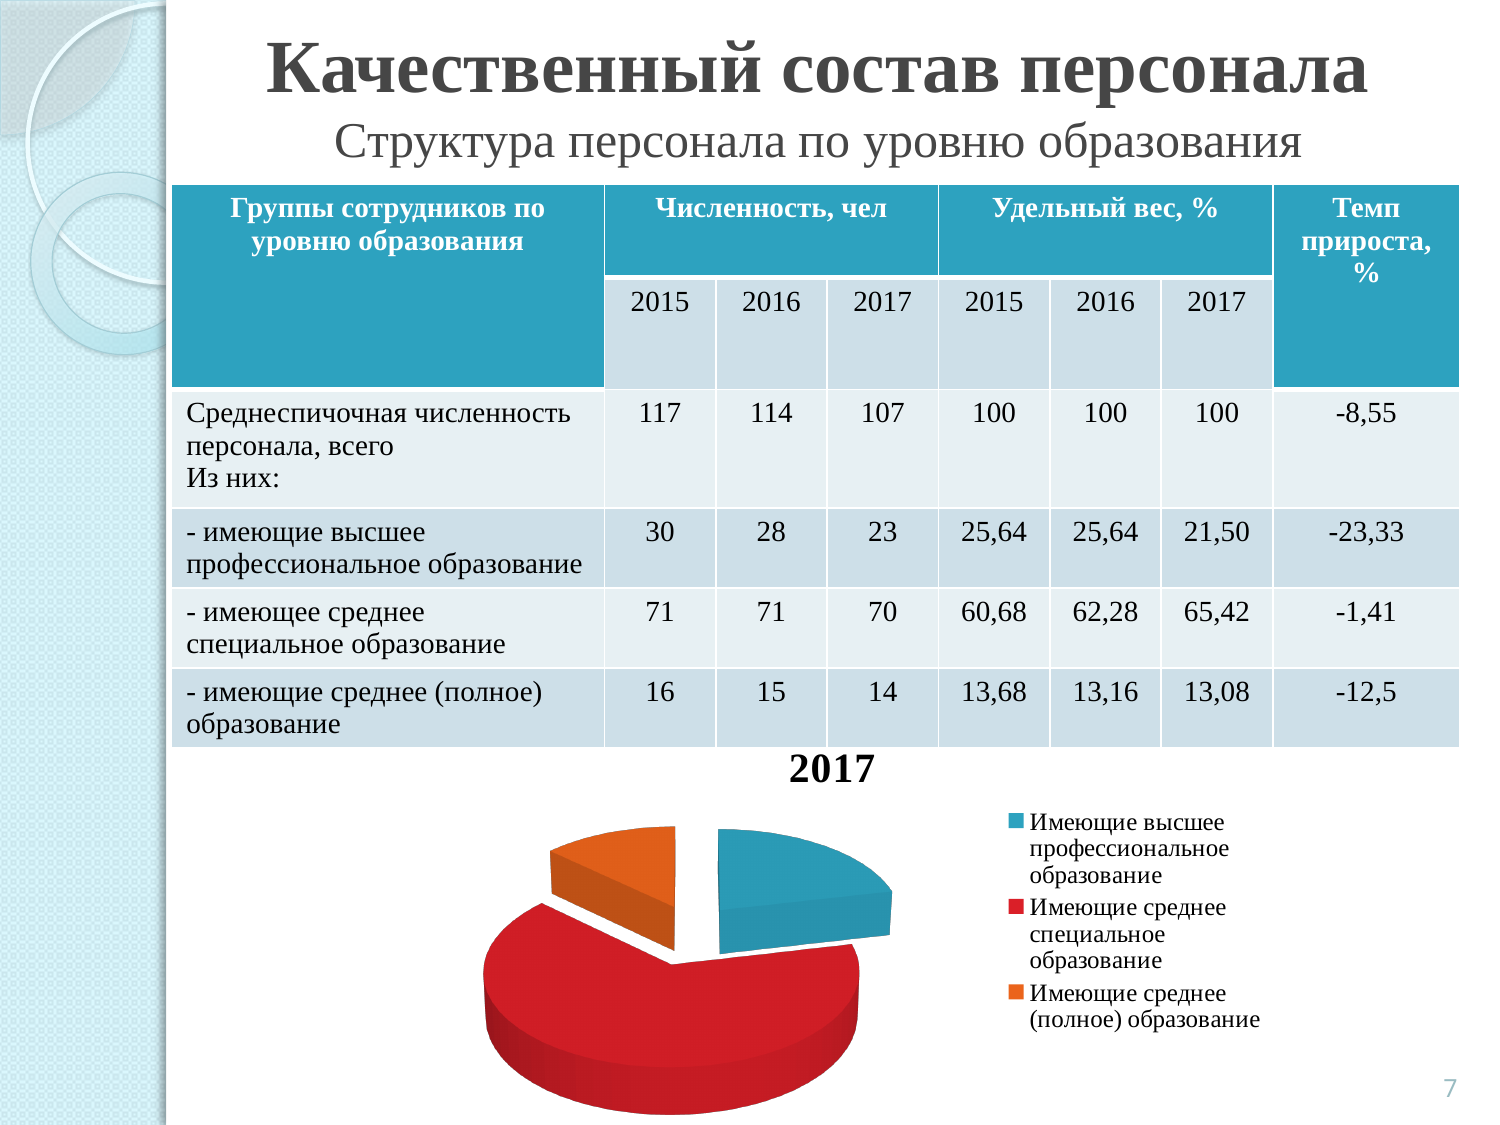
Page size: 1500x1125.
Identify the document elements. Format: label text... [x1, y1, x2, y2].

table_cell 100 [939, 390, 1049, 507]
table_cell 62,28 [1051, 589, 1160, 667]
title Качественный состав персонала Структура персонала по уровню образования [171, 0, 1466, 185]
chart [383, 715, 1282, 1125]
table_cell 70 [828, 589, 938, 667]
table_cell -23,33 [1274, 509, 1459, 587]
table_cell 16 [605, 669, 715, 713]
table_cell 114 [717, 390, 826, 507]
table_cell 13,08 [1162, 669, 1272, 713]
table_cell 100 [1051, 390, 1160, 507]
table_header Группы сотрудников по уровню образования [172, 185, 604, 387]
table_cell 71 [605, 589, 715, 667]
table_cell 15 [717, 669, 826, 713]
table_cell 23 [828, 509, 938, 587]
table_cell 60,68 [939, 589, 1049, 667]
table_cell 25,64 [1051, 509, 1160, 587]
table_cell - имеющие высшее профессиональное образование [172, 509, 604, 587]
table_cell 2016 [1051, 280, 1160, 389]
table_cell 117 [605, 390, 715, 507]
table_cell 2016 [717, 280, 826, 389]
table_header Удельный вес, % [939, 185, 1272, 275]
table_cell -1,41 [1274, 589, 1459, 667]
table_cell 30 [605, 509, 715, 587]
table_cell 65,42 [1162, 589, 1272, 667]
table_cell 14 [828, 669, 938, 713]
slide_number 7 [1413, 1034, 1488, 1113]
table_cell 2015 [605, 280, 715, 389]
table_cell 107 [828, 390, 938, 507]
table_cell 2017 [828, 280, 938, 389]
table_cell - имеющие среднее (полное) образование [172, 669, 604, 747]
table_cell -8,55 [1274, 392, 1459, 507]
table_cell 25,64 [939, 509, 1049, 587]
table_cell 21,50 [1162, 509, 1272, 587]
table_cell 71 [717, 589, 826, 667]
table_cell 100 [1162, 390, 1272, 507]
table_cell 13,68 [939, 669, 1049, 713]
table_cell -12,5 [1274, 669, 1459, 747]
table_cell 2017 [1162, 280, 1272, 389]
table_cell 13,16 [1051, 669, 1160, 713]
table_header Численность, чел [605, 185, 938, 275]
table_cell 2015 [939, 280, 1049, 389]
table_cell Среднеспичочная численность персонала, всего Из них: [172, 392, 604, 507]
table_header Темп прироста,% [1274, 185, 1459, 387]
table_cell - имеющее среднее специальное образование [172, 589, 604, 667]
table_cell 28 [717, 509, 826, 587]
